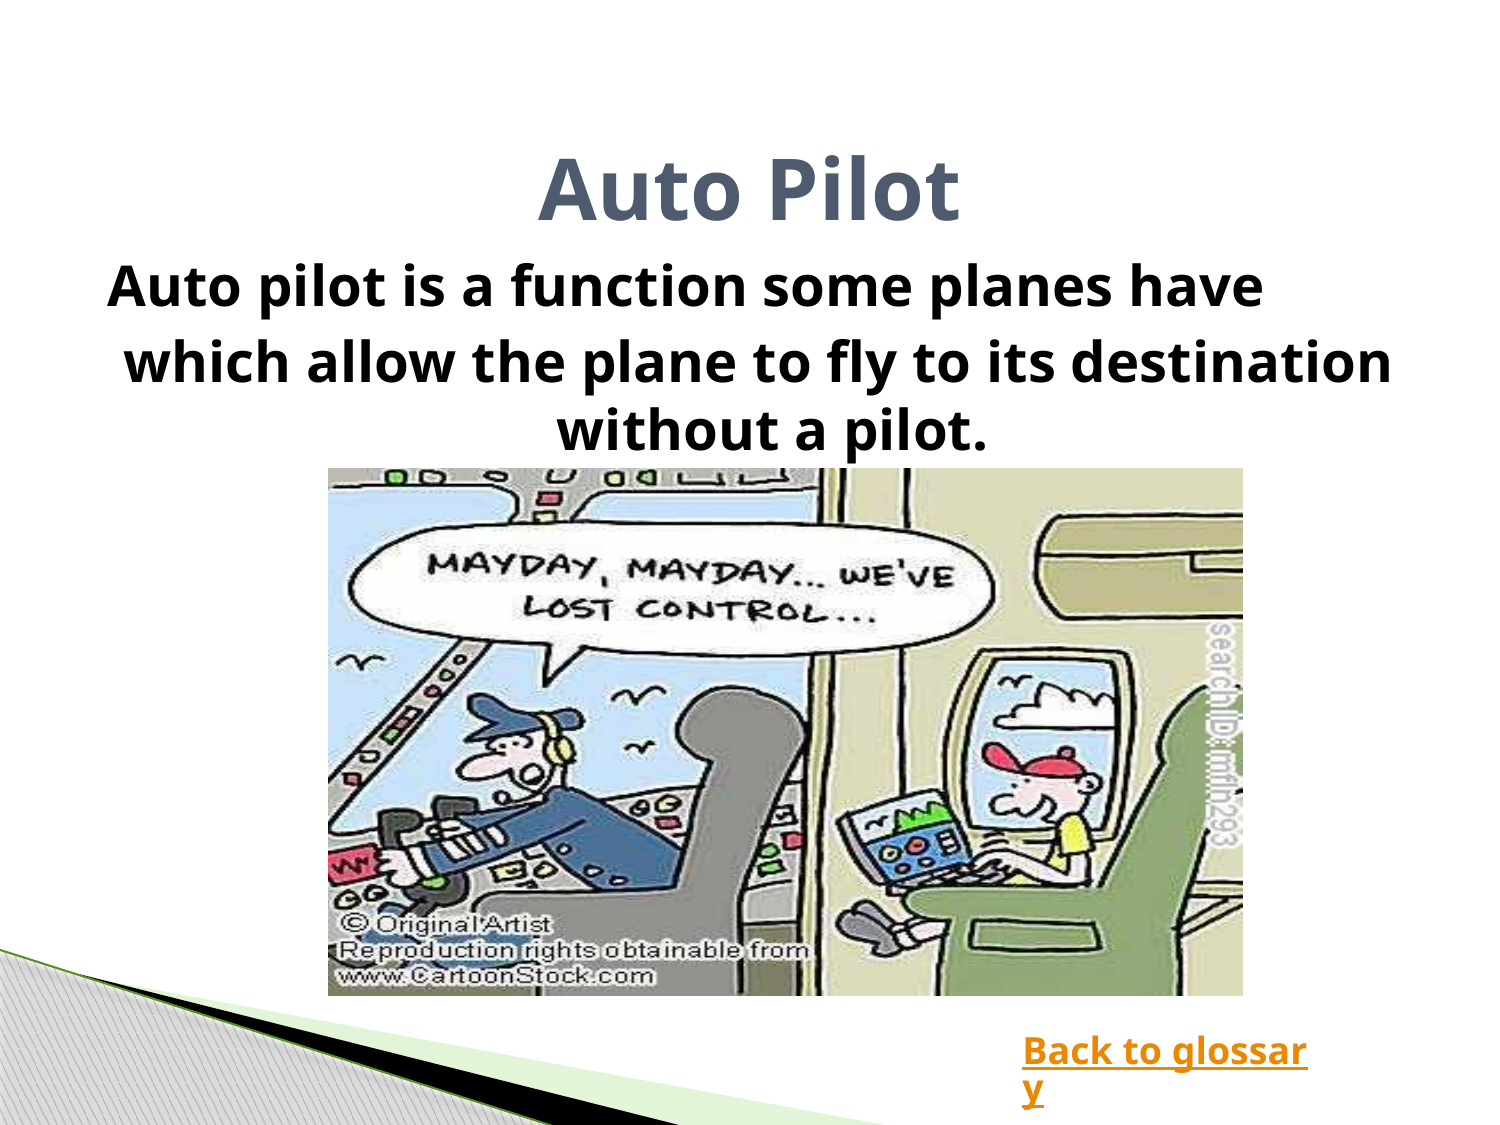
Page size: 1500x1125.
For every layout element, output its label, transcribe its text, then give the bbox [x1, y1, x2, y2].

picture [327, 468, 1243, 997]
title Auto Pilot [75, 115, 1425, 258]
list Auto pilot is a function some planes have which allow the plane to fly to its destination without a pilot. [75, 258, 1425, 469]
text_box Back to glossary [1007, 1019, 1336, 1086]
